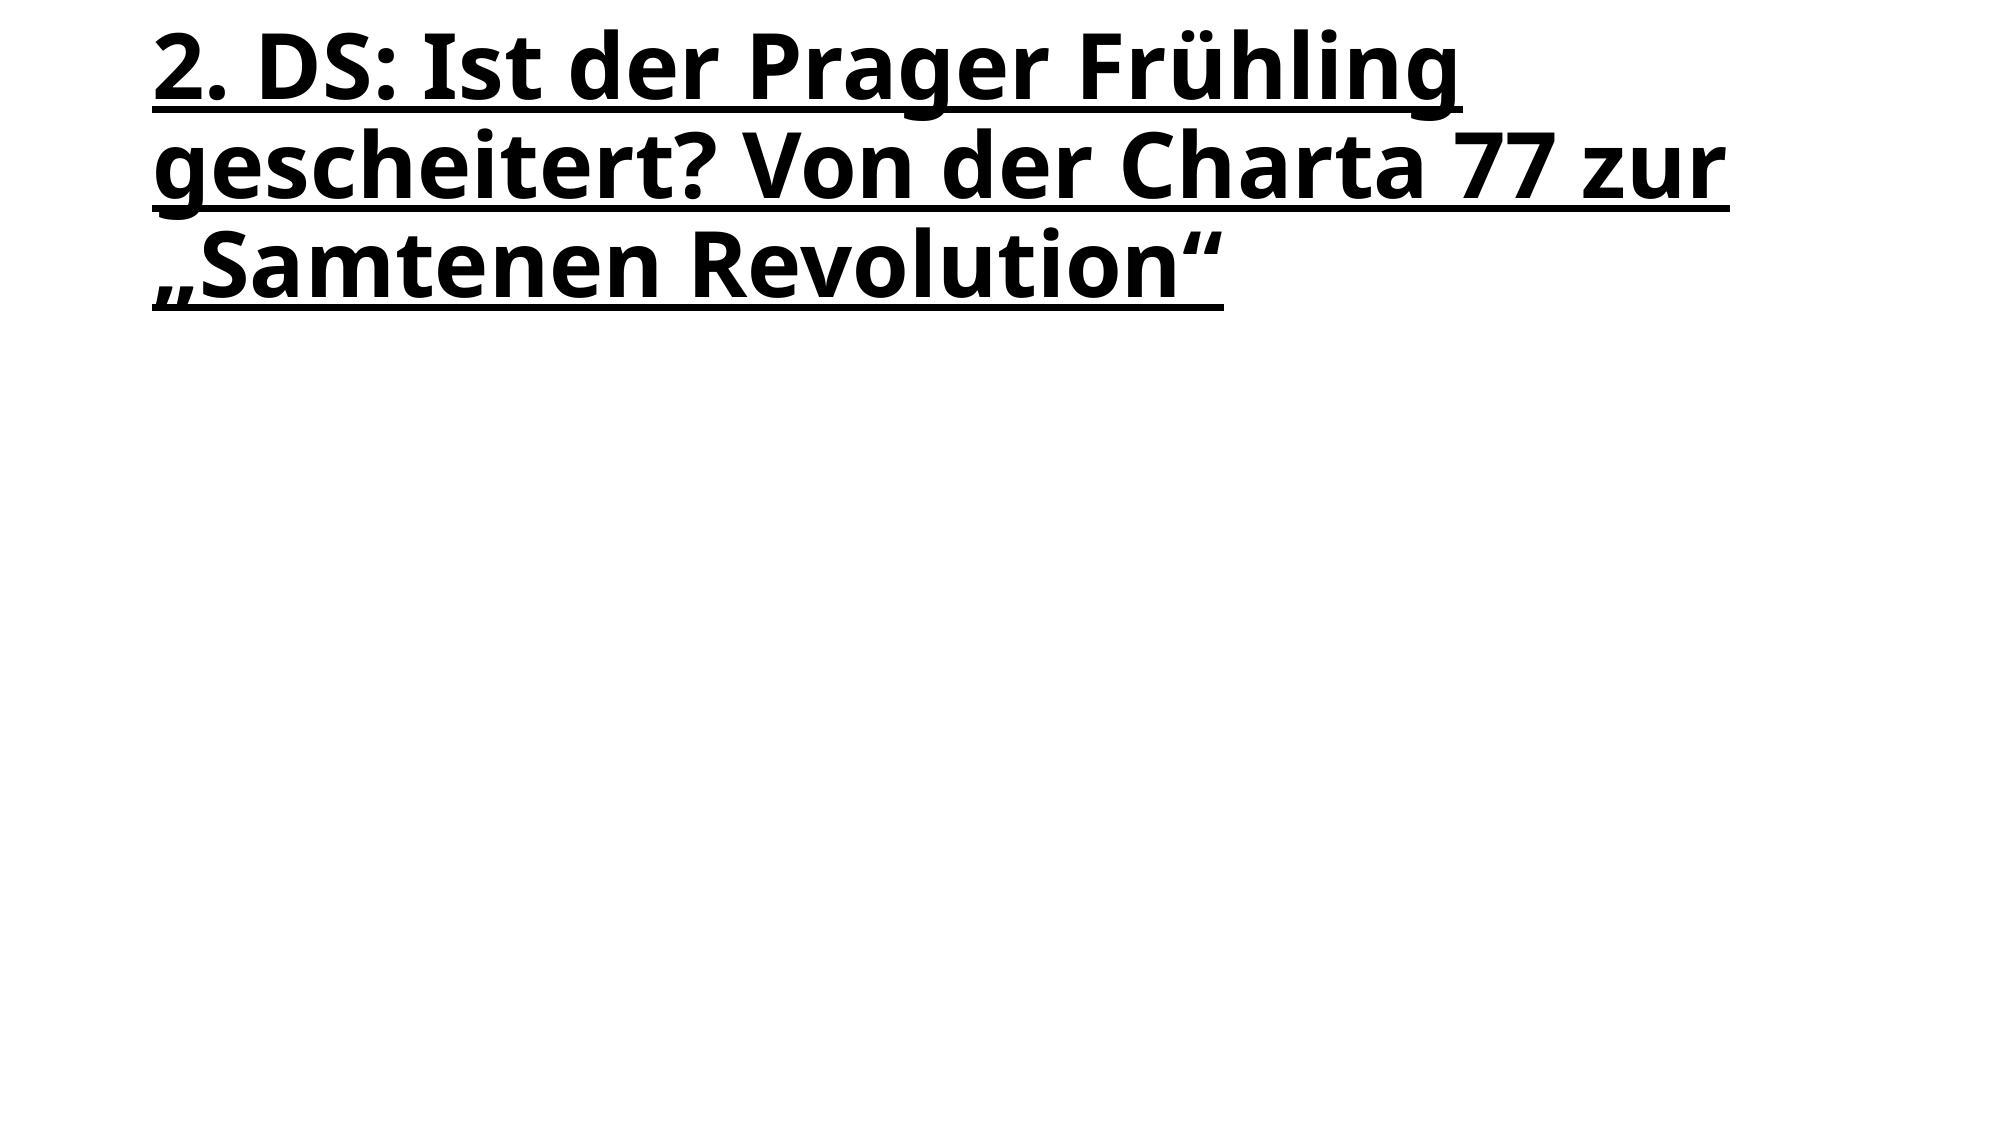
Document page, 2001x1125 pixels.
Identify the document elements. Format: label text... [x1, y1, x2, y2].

title 2. DS: Ist der Prager Frühling gescheitert? Von der Charta 77 zur „Samtenen Revolution“ [137, 59, 1863, 278]
